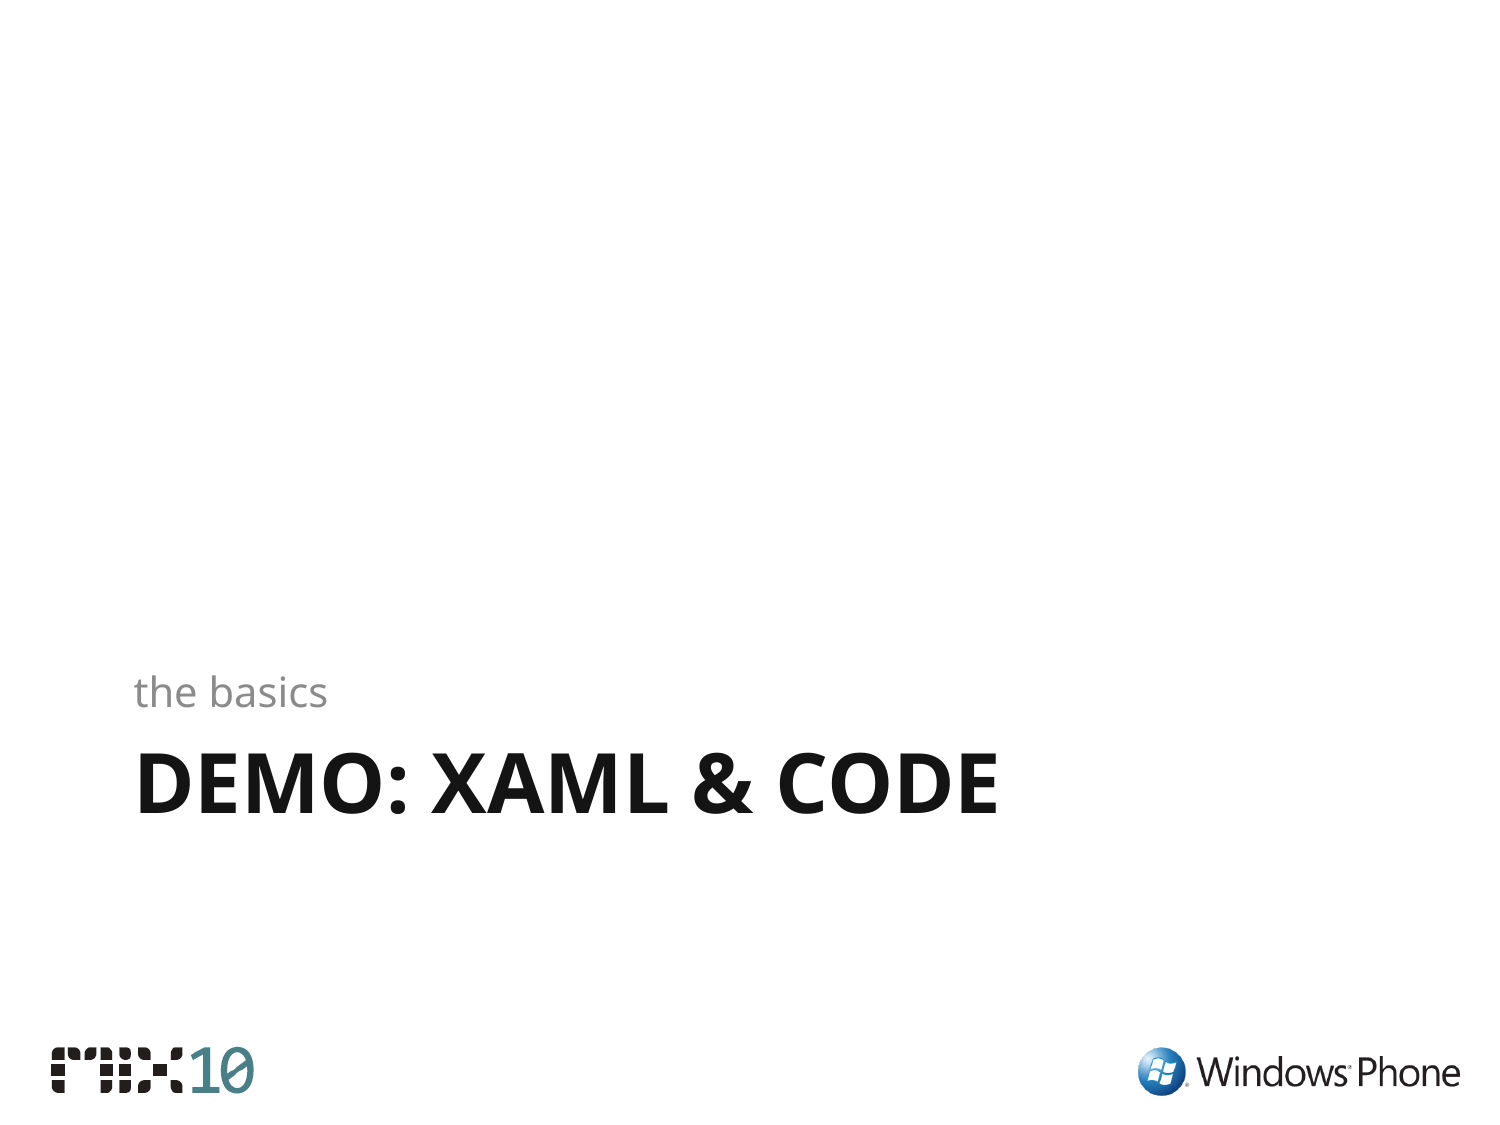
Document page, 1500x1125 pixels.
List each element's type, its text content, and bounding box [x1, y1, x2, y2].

picture [1128, 1041, 1467, 1101]
picture [46, 1040, 257, 1101]
title DEMO: XAML & CODE [118, 723, 1394, 947]
list the basics [118, 476, 1394, 723]
